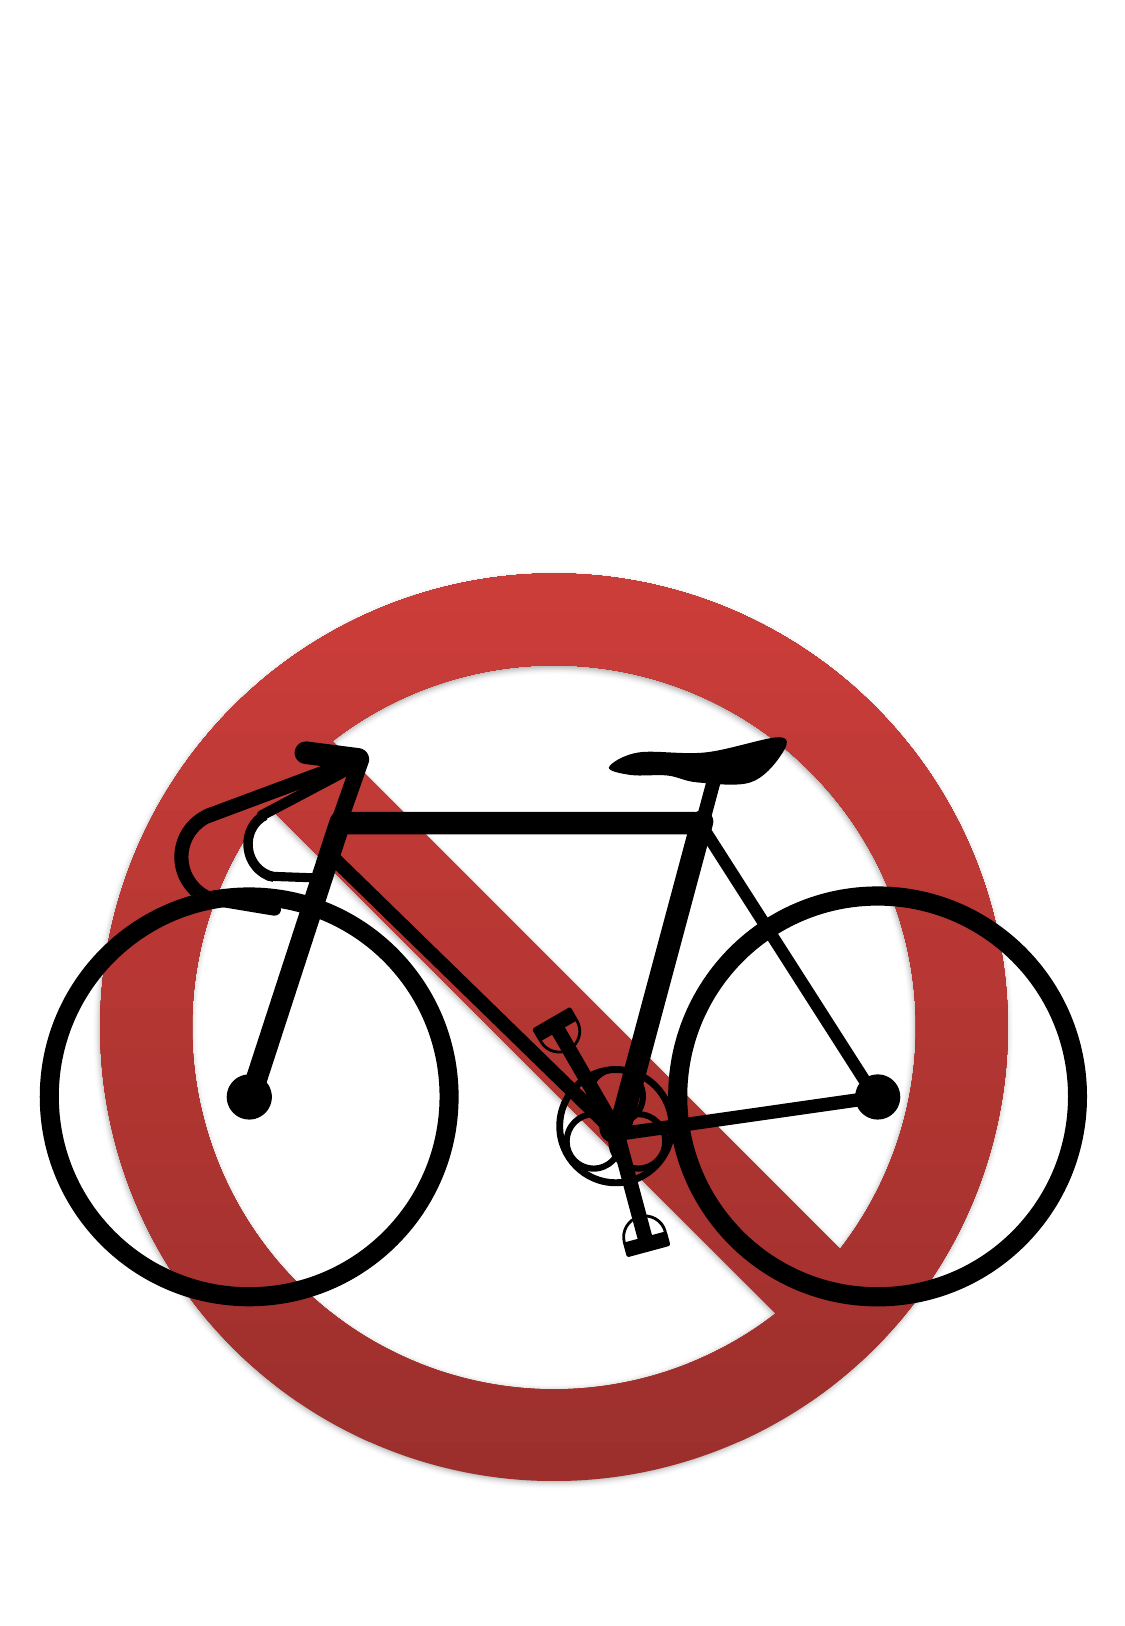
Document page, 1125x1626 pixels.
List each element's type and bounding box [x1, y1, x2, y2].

text_box [39, 573, 1088, 1482]
